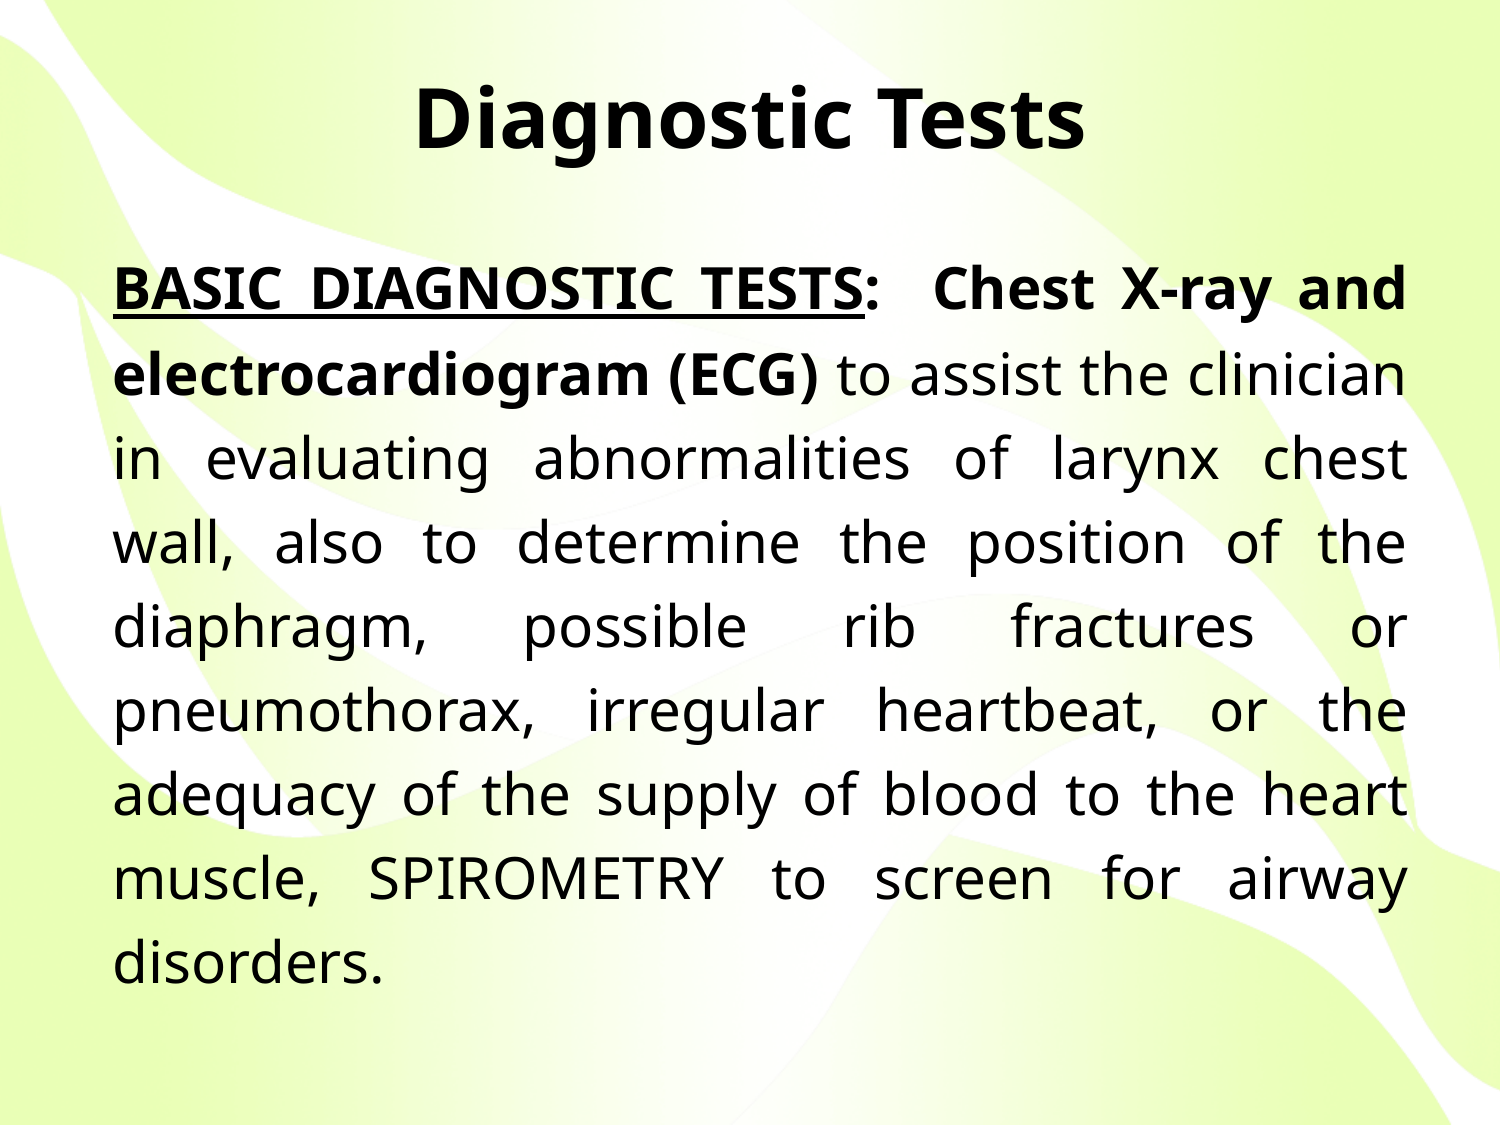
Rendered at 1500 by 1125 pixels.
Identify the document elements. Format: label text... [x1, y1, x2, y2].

list BASIC DIAGNOSTIC TESTS: Chest X-ray and electrocardiogram (ECG) to assist the clinician in evaluating abnormalities of larynx chest wall, also to determine the position of the diaphragm, possible rib fractures or pneumothorax, irregular heartbeat, or the adequacy of the supply of blood to the heart muscle, SPIROMETRY to screen for airway disorders. [41, 219, 1424, 1125]
title Diagnostic Tests [74, 44, 1426, 185]
picture [0, 0, 1500, 1125]
